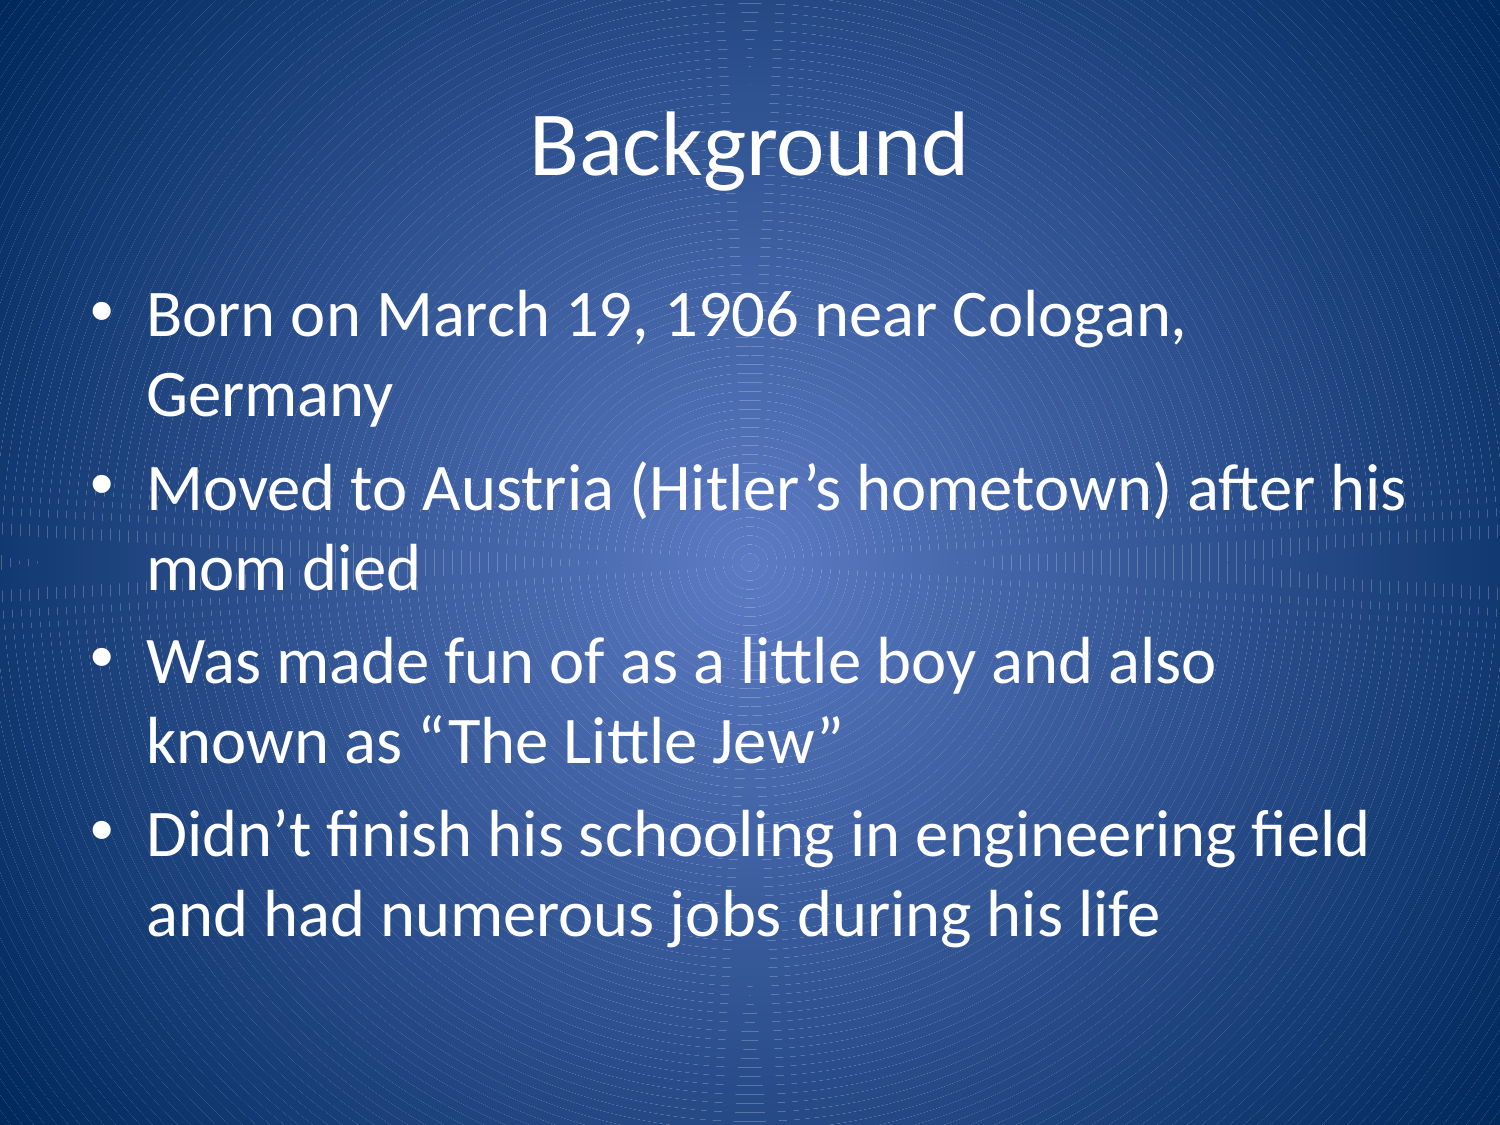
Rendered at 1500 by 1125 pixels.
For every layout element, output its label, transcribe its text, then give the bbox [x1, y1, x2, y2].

list Born on March 19, 1906 near Cologan, Germany Moved to Austria (Hitler’s hometown) after his mom died Was made fun of as a little boy and also known as “The Little Jew” Didn’t finish his schooling in engineering field and had numerous jobs during his life [75, 262, 1425, 1005]
title Background [75, 45, 1425, 233]
